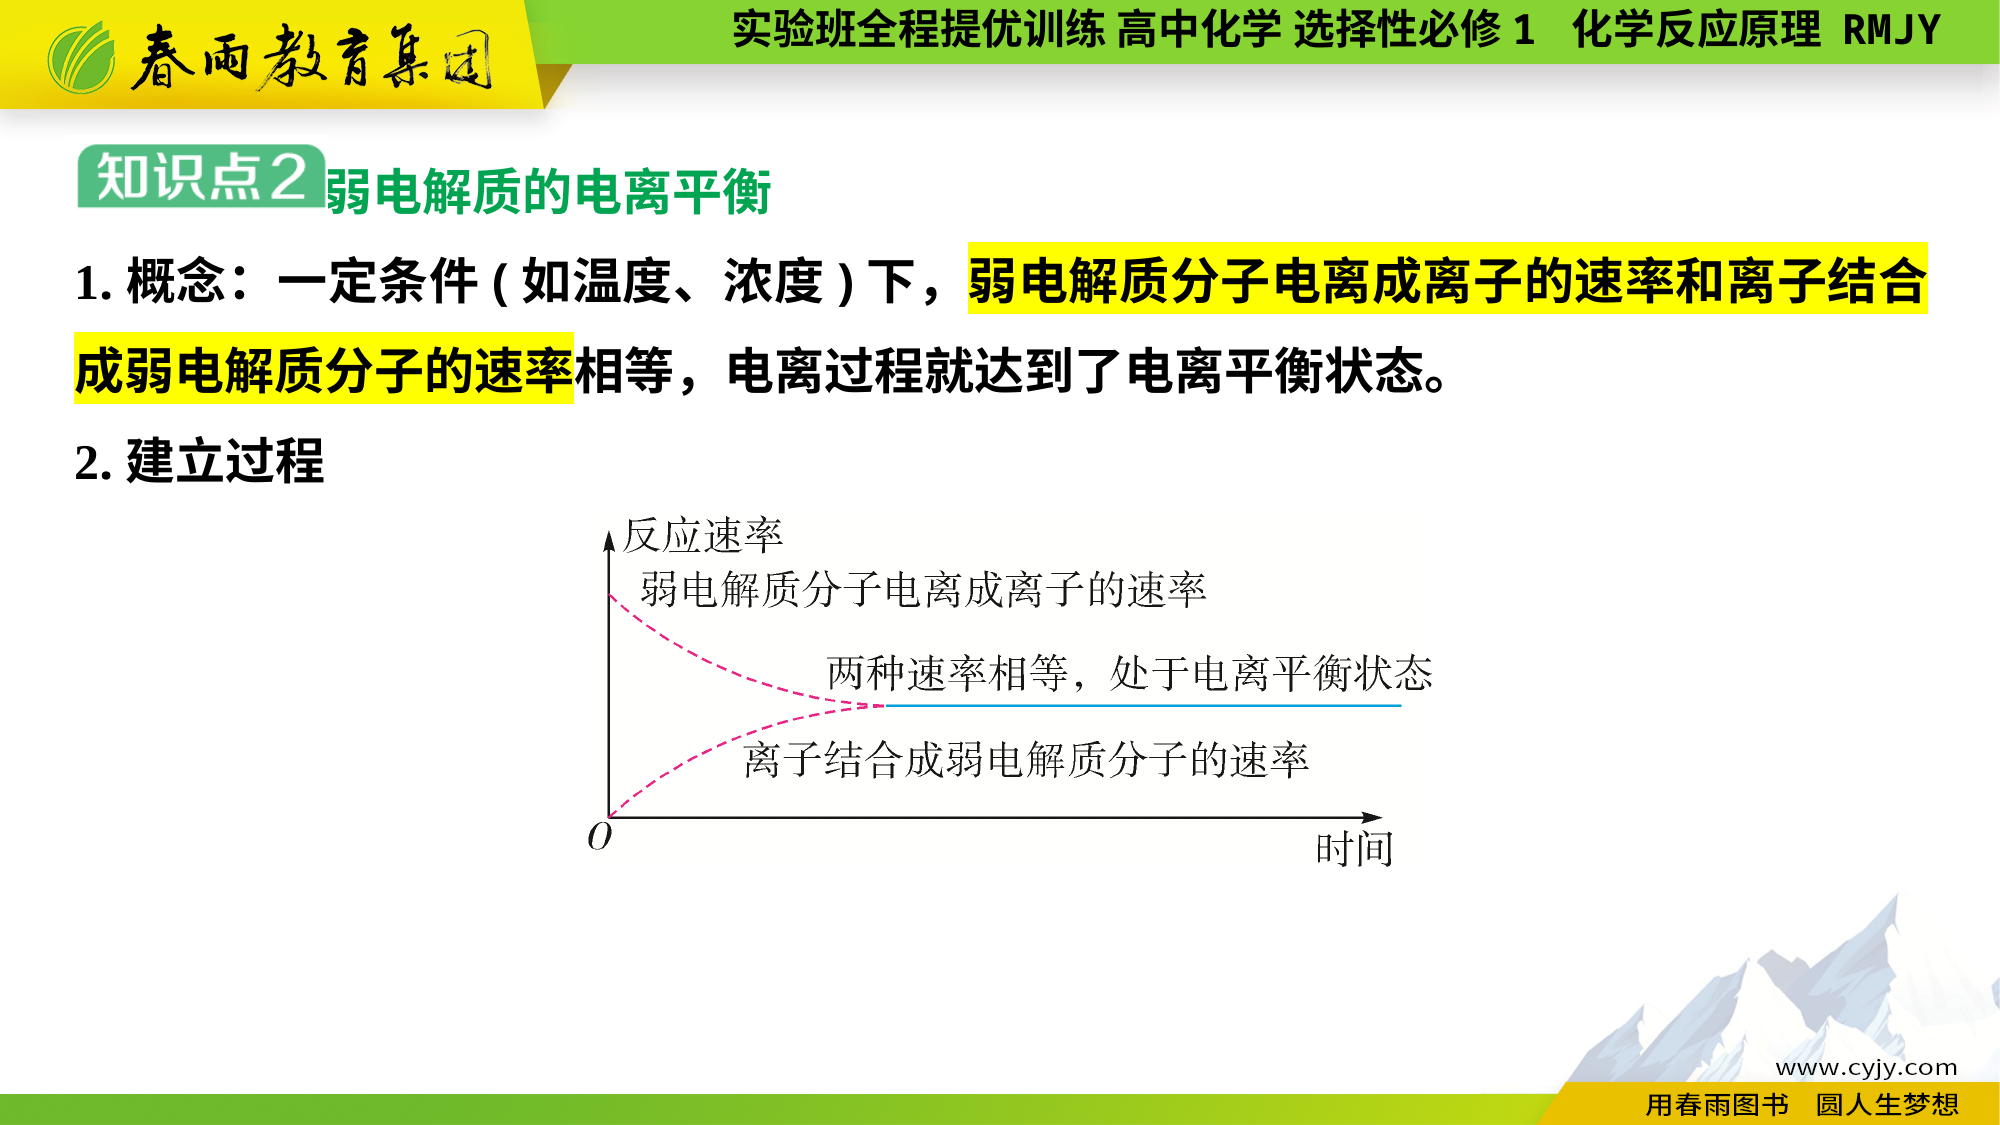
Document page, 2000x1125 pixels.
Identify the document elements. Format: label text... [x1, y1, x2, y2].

picture [0, 0, 2000, 1125]
list 弱电解质的电离平衡 1.概念：一定条件(如温度、浓度)下，弱电解质分子电离成离子的速率和离子结合成弱电解质分子的速率相等，电离过程就达到了电离平衡状态。 2.建立过程 [59, 122, 1944, 502]
